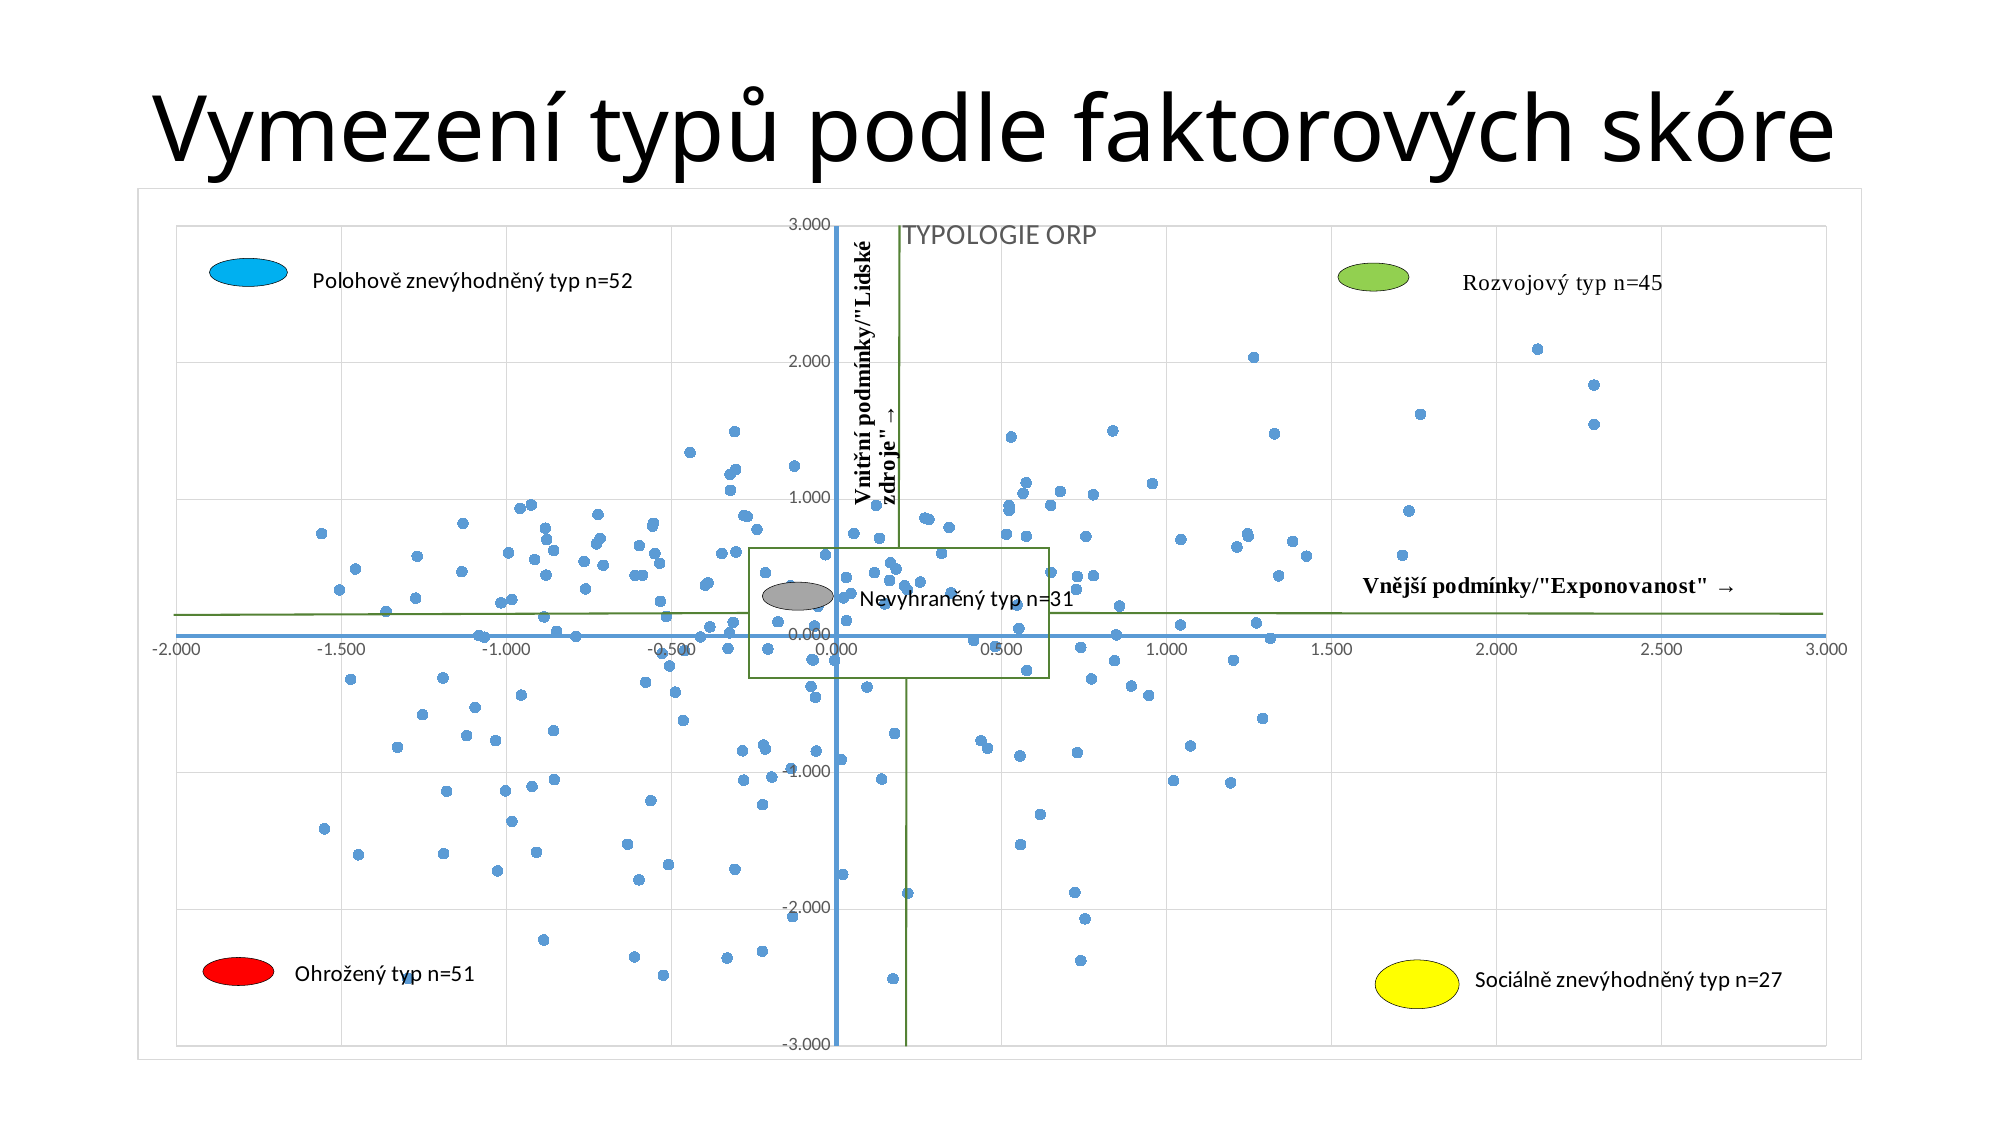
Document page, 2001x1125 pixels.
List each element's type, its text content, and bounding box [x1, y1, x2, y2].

title Vymezení typů podle faktorových skóre [137, 59, 1863, 187]
chart [137, 187, 1863, 1061]
